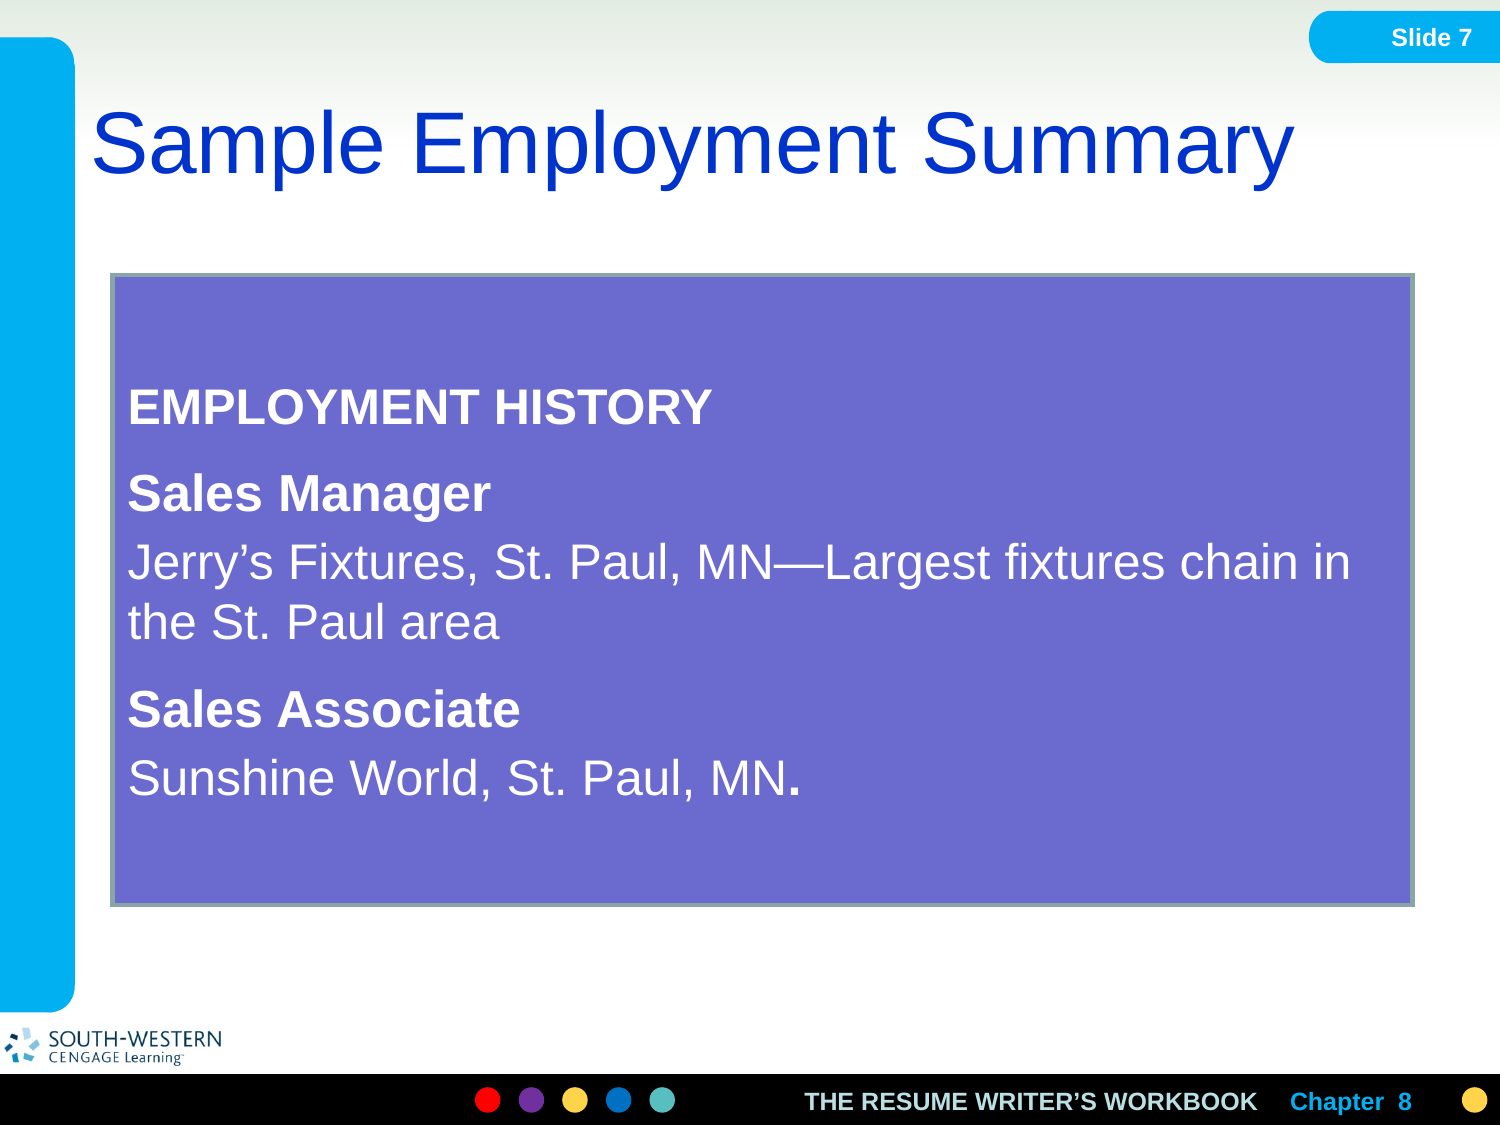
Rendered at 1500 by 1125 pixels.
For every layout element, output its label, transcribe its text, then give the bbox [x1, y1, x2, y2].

picture [0, 1022, 225, 1073]
footer Chapter 8 [1274, 1075, 1476, 1125]
list EMPLOYMENT HISTORY Sales Manager Jerry’s Fixtures, St. Paul, MN—Largest fixtures chain in the St. Paul area Sales Associate Sunshine World, St. Paul, MN. [110, 273, 1415, 907]
slide_number Slide 7 [1312, 13, 1488, 93]
title Sample Employment Summary [74, 44, 1426, 233]
